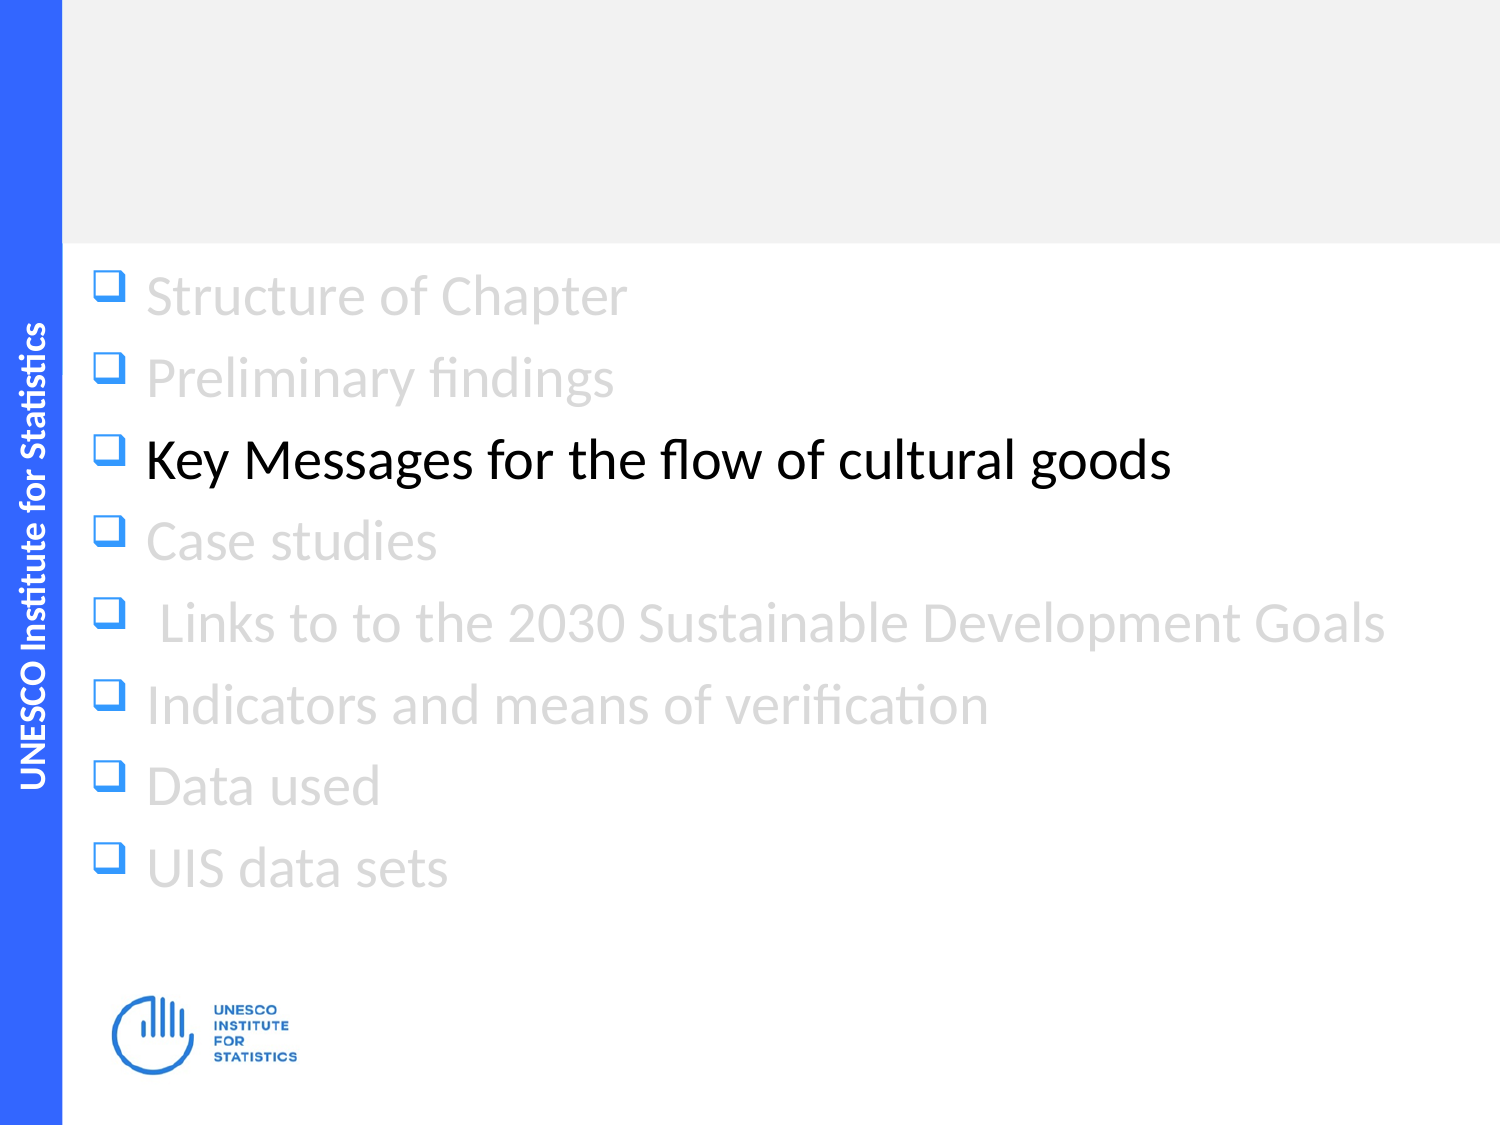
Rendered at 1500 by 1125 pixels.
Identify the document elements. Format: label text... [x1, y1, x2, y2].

list Structure of Chapter Preliminary findings Key Messages for the flow of cultural goods Case studies Links to to the 2030 Sustainable Development Goals Indicators and means of verification Data used UIS data sets [75, 249, 1425, 994]
picture [70, 964, 338, 1106]
